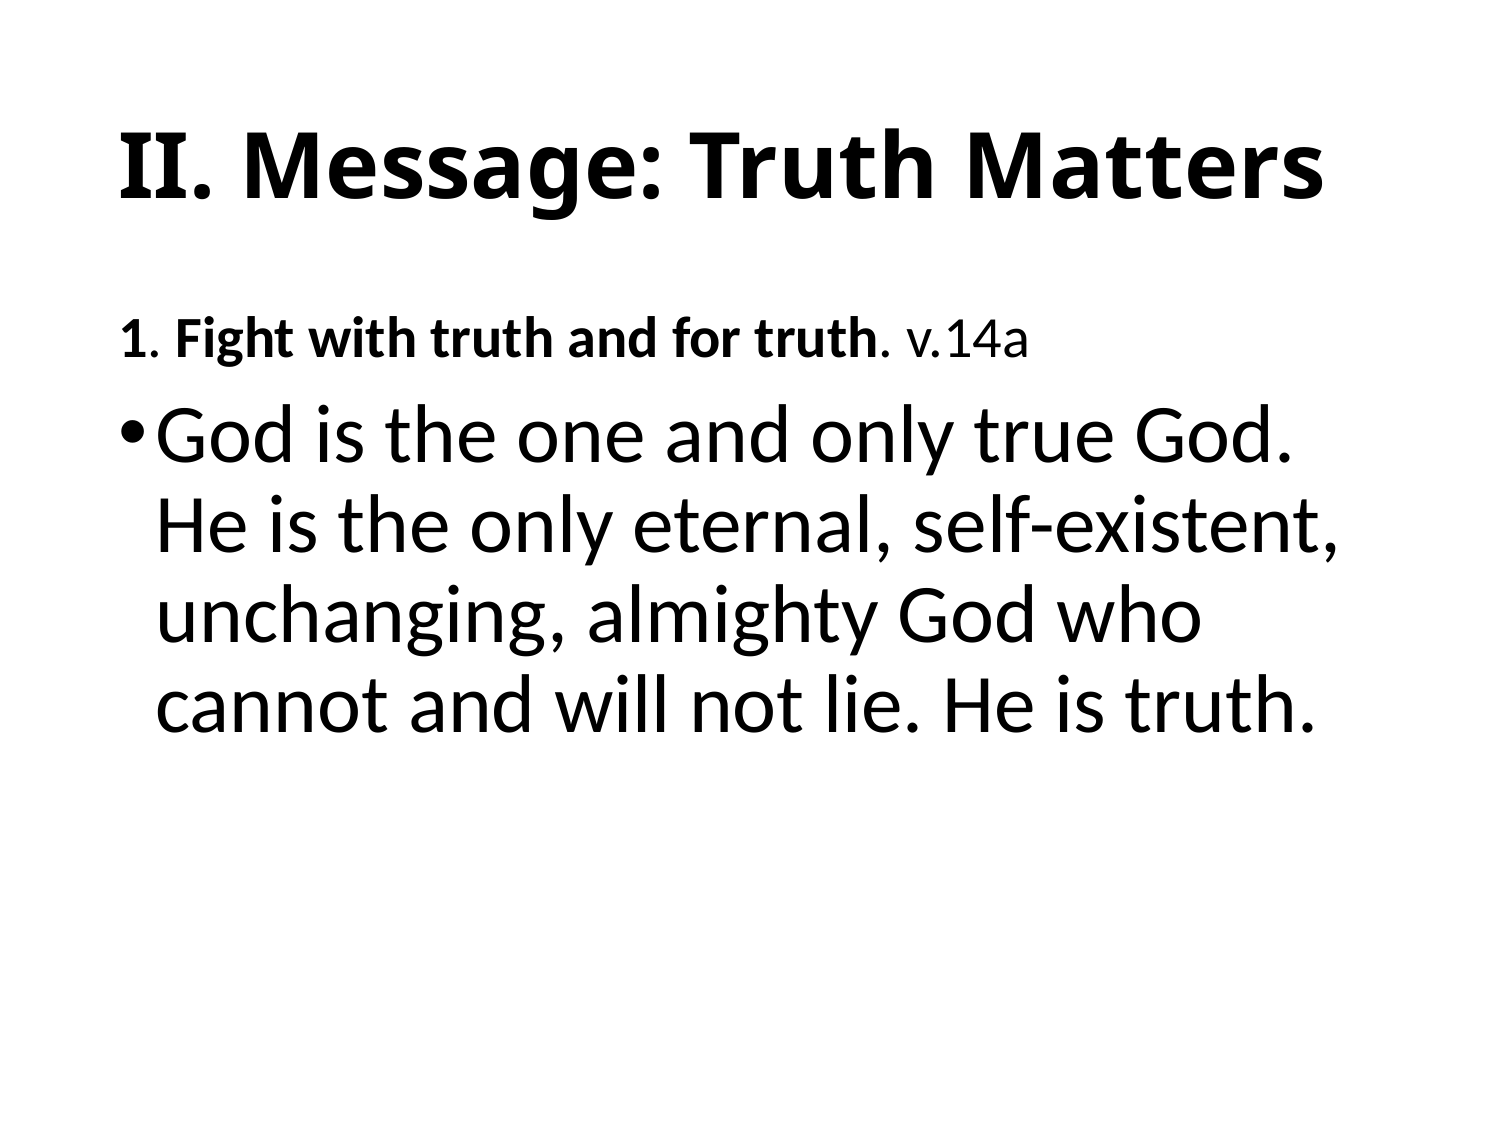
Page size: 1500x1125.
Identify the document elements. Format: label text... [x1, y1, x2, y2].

list 1. Fight with truth and for truth. v.14a God is the one and only true God. He is the only eternal, self-existent, unchanging, almighty God who cannot and will not lie. He is truth. [103, 299, 1397, 1014]
title II. Message: Truth Matters [103, 59, 1397, 278]
